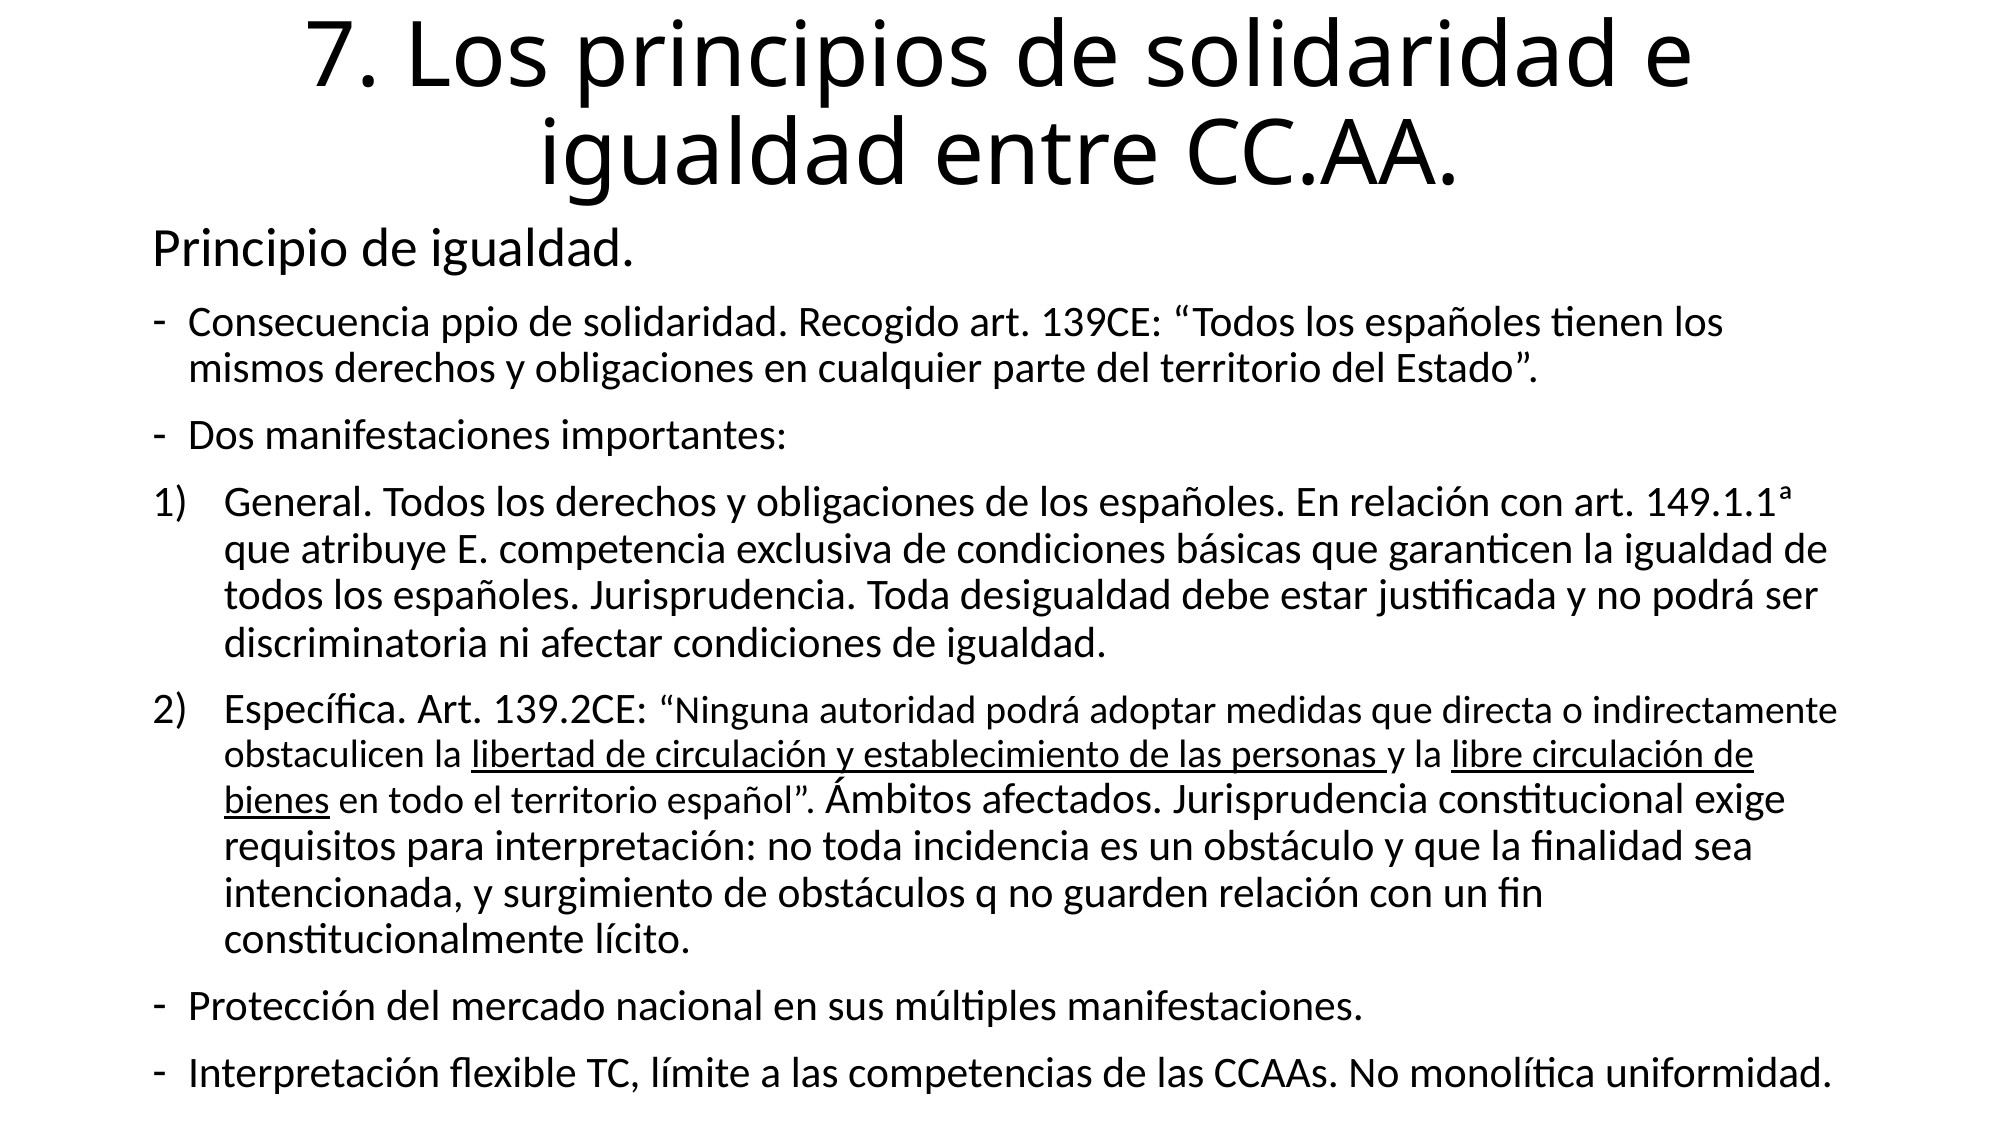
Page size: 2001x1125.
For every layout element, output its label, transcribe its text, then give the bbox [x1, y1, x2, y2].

list Principio de igualdad. Consecuencia ppio de solidaridad. Recogido art. 139CE: “Todos los españoles tienen los mismos derechos y obligaciones en cualquier parte del territorio del Estado”. Dos manifestaciones importantes: General. Todos los derechos y obligaciones de los españoles. En relación con art. 149.1.1ª que atribuye E. competencia exclusiva de condiciones básicas que garanticen la igualdad de todos los españoles. Jurisprudencia. Toda desigualdad debe estar justificada y no podrá ser discriminatoria ni afectar condiciones de igualdad. Específica. Art. 139.2CE: “Ninguna autoridad podrá adoptar medidas que directa o indirectamente obstaculicen la libertad de circulación y establecimiento de las personas y la libre circulación de bienes en todo el territorio español”. Ámbitos afectados. Jurisprudencia constitucional exige requisitos para interpretación: no toda incidencia es un obstáculo y que la finalidad sea intencionada, y surgimiento de obstáculos q no guarden relación con un fin constitucionalmente lícito. Protección del mercado nacional en sus múltiples manifestaciones. Interpretación flexible TC, límite a las competencias de las CCAAs. No monolítica uniformidad. [137, 211, 1863, 1125]
title 7. Los principios de solidaridad e igualdad entre CC.AA. [137, 0, 1863, 211]
